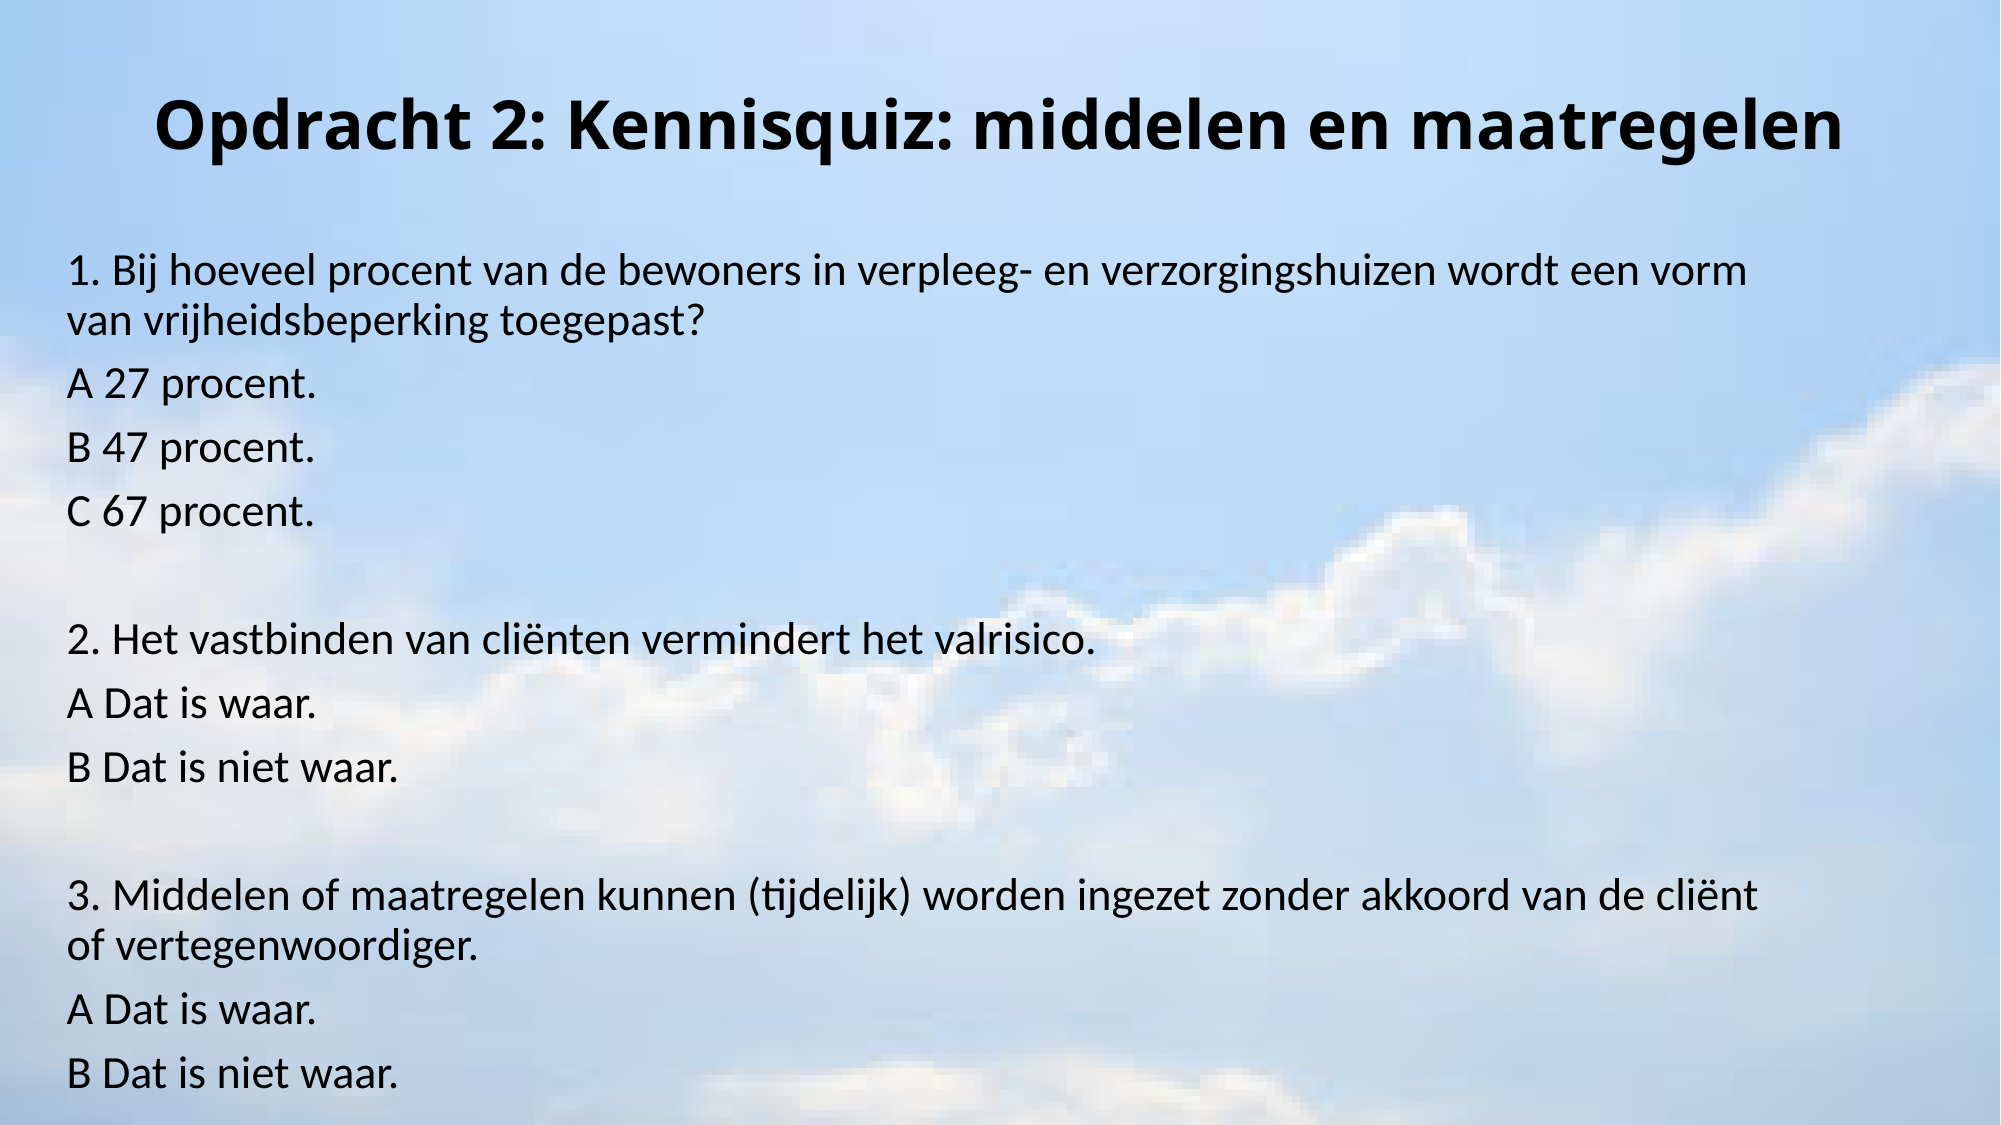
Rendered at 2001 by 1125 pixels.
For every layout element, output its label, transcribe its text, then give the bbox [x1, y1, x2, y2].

list 1. Bij hoeveel procent van de bewoners in verpleeg- en verzorgingshuizen wordt een vorm van vrijheidsbeperking toegepast? A 27 procent. B 47 procent. C 67 procent. 2. Het vastbinden van cliënten vermindert het valrisico. A Dat is waar. B Dat is niet waar. 3. Middelen of maatregelen kunnen (tijdelijk) worden ingezet zonder akkoord van de cliënt of vertegenwoordiger. A Dat is waar. B Dat is niet waar. [51, 168, 1777, 1114]
picture [0, 0, 2001, 1125]
title Opdracht 2: Kennisquiz: middelen en maatregelen [138, 60, 1864, 278]
